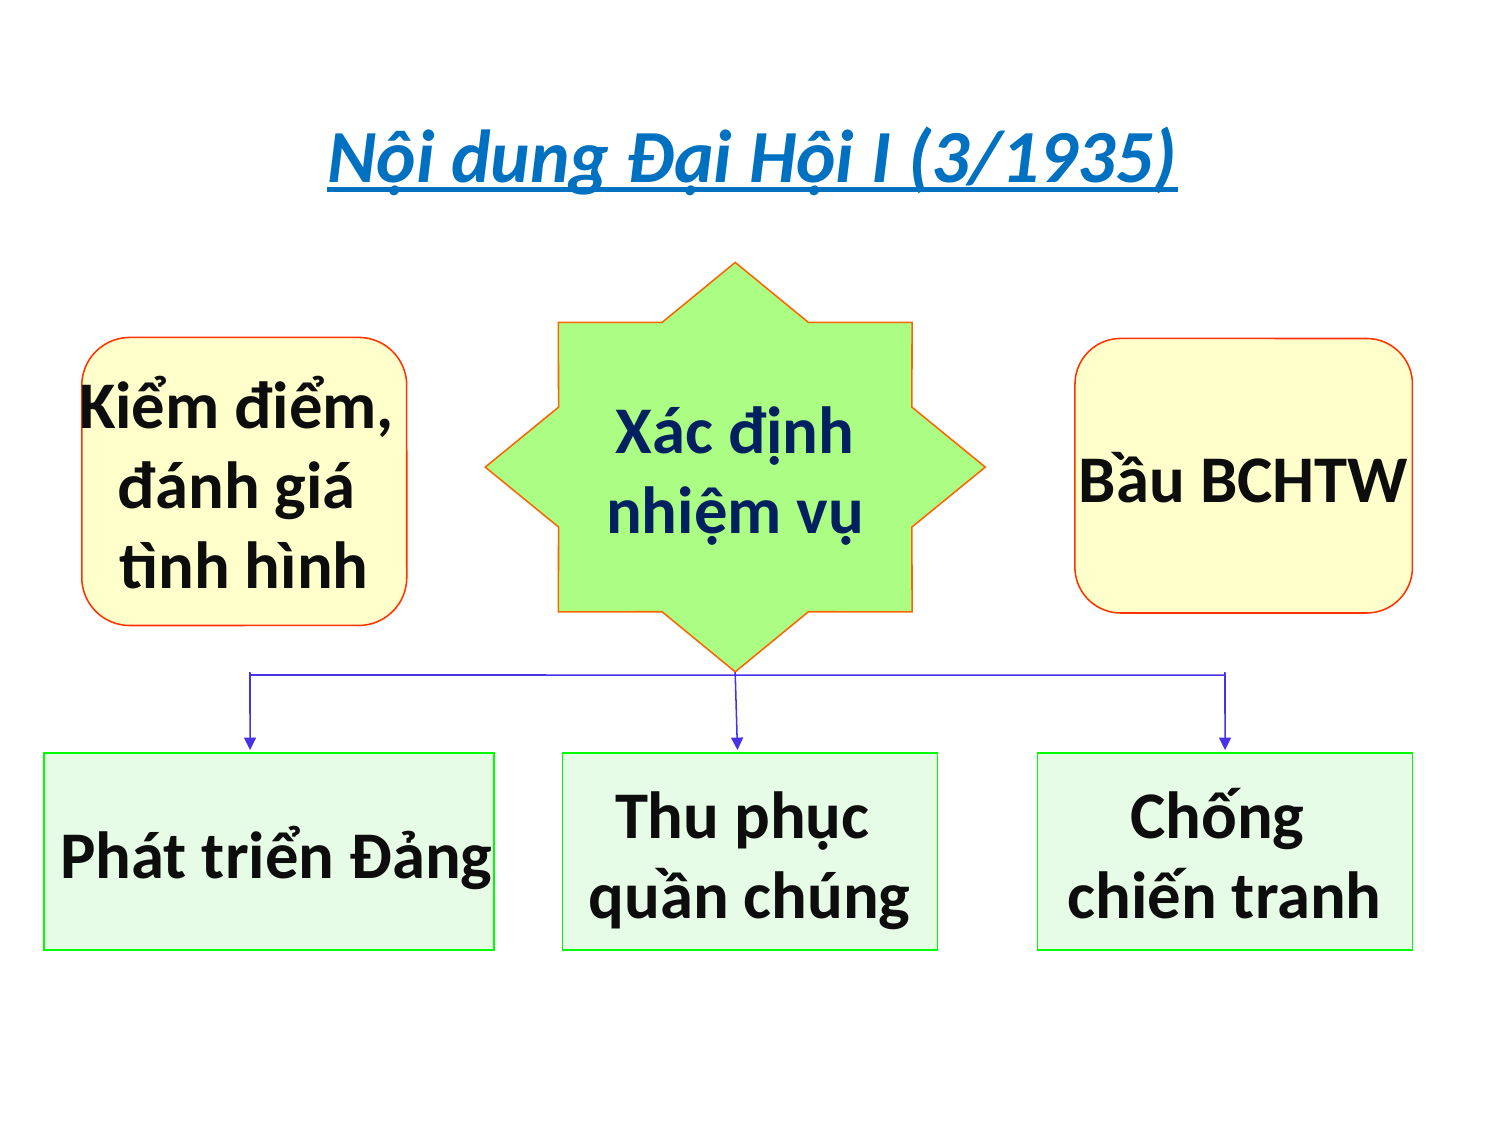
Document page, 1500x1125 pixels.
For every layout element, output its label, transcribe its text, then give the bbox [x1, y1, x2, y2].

text_box [243, 672, 257, 751]
text_box Thu phục quần chúng [562, 752, 938, 950]
text_box [1218, 672, 1232, 751]
text_box Phát triển Đảng [44, 752, 495, 950]
text_box [730, 672, 744, 751]
text_box Nội dung Đại Hội I (3/1935) [312, 99, 1213, 205]
text_box Xác định nhiệm vụ [485, 262, 986, 672]
text_box Chống chiến tranh [1037, 752, 1413, 950]
text_box Kiểm điểm, đánh giá tình hình [81, 337, 407, 626]
text_box Bầu BCHTW [1074, 338, 1413, 613]
